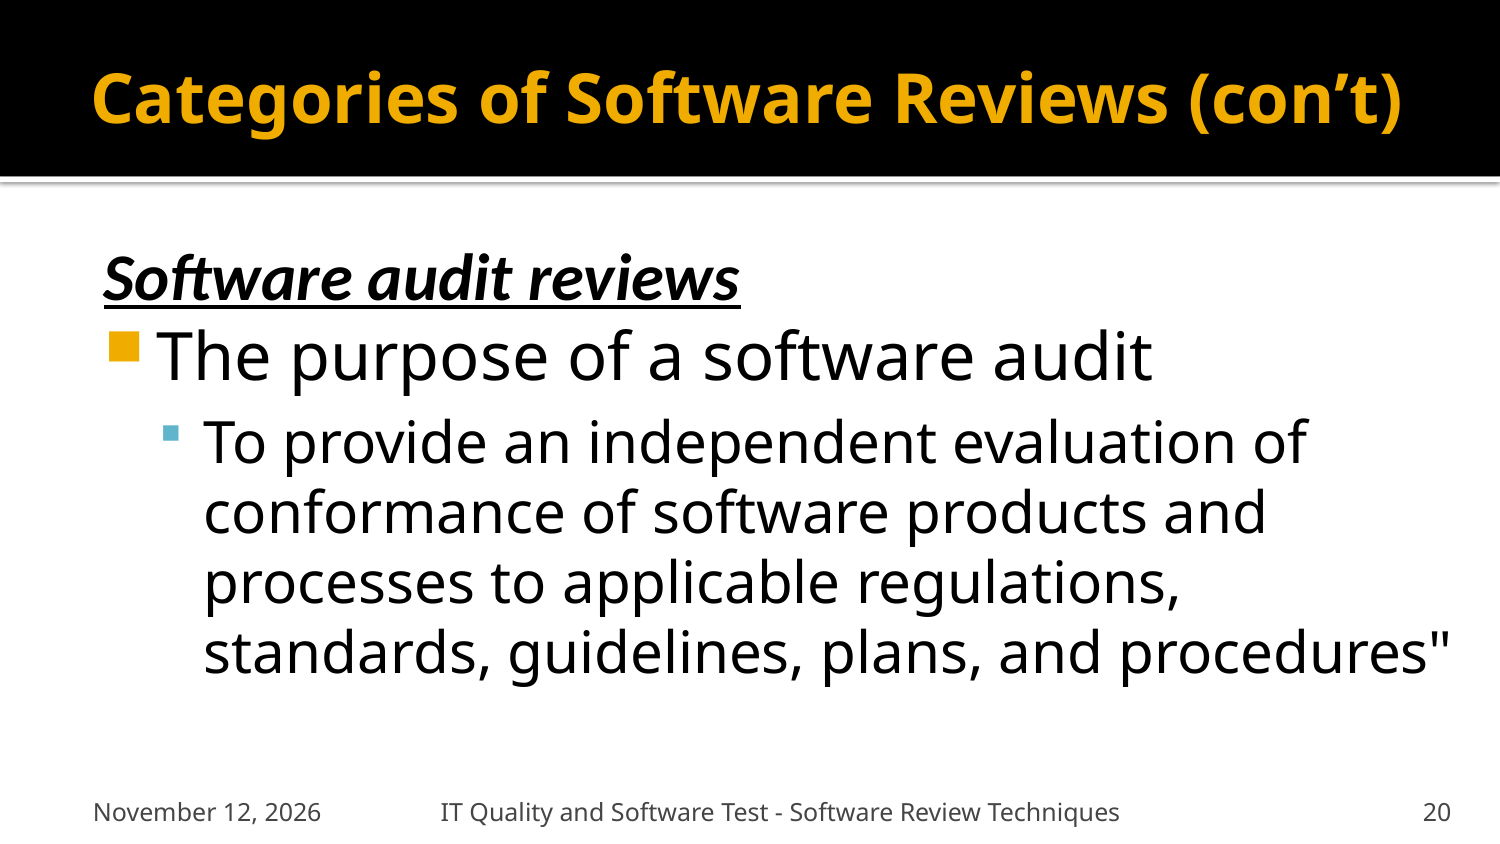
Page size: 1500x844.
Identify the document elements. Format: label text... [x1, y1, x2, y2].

footer IT Quality and Software Test - Software Review Techniques [433, 796, 1337, 831]
title Categories of Software Reviews (con’t) [75, 19, 1425, 174]
slide_number 20 [1345, 796, 1467, 831]
list Software audit reviews The purpose of a software audit To provide an independent evaluation of conformance of software products and processes to applicable regulations, standards, guidelines, plans, and procedures" [75, 218, 1475, 788]
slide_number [75, 796, 425, 831]
